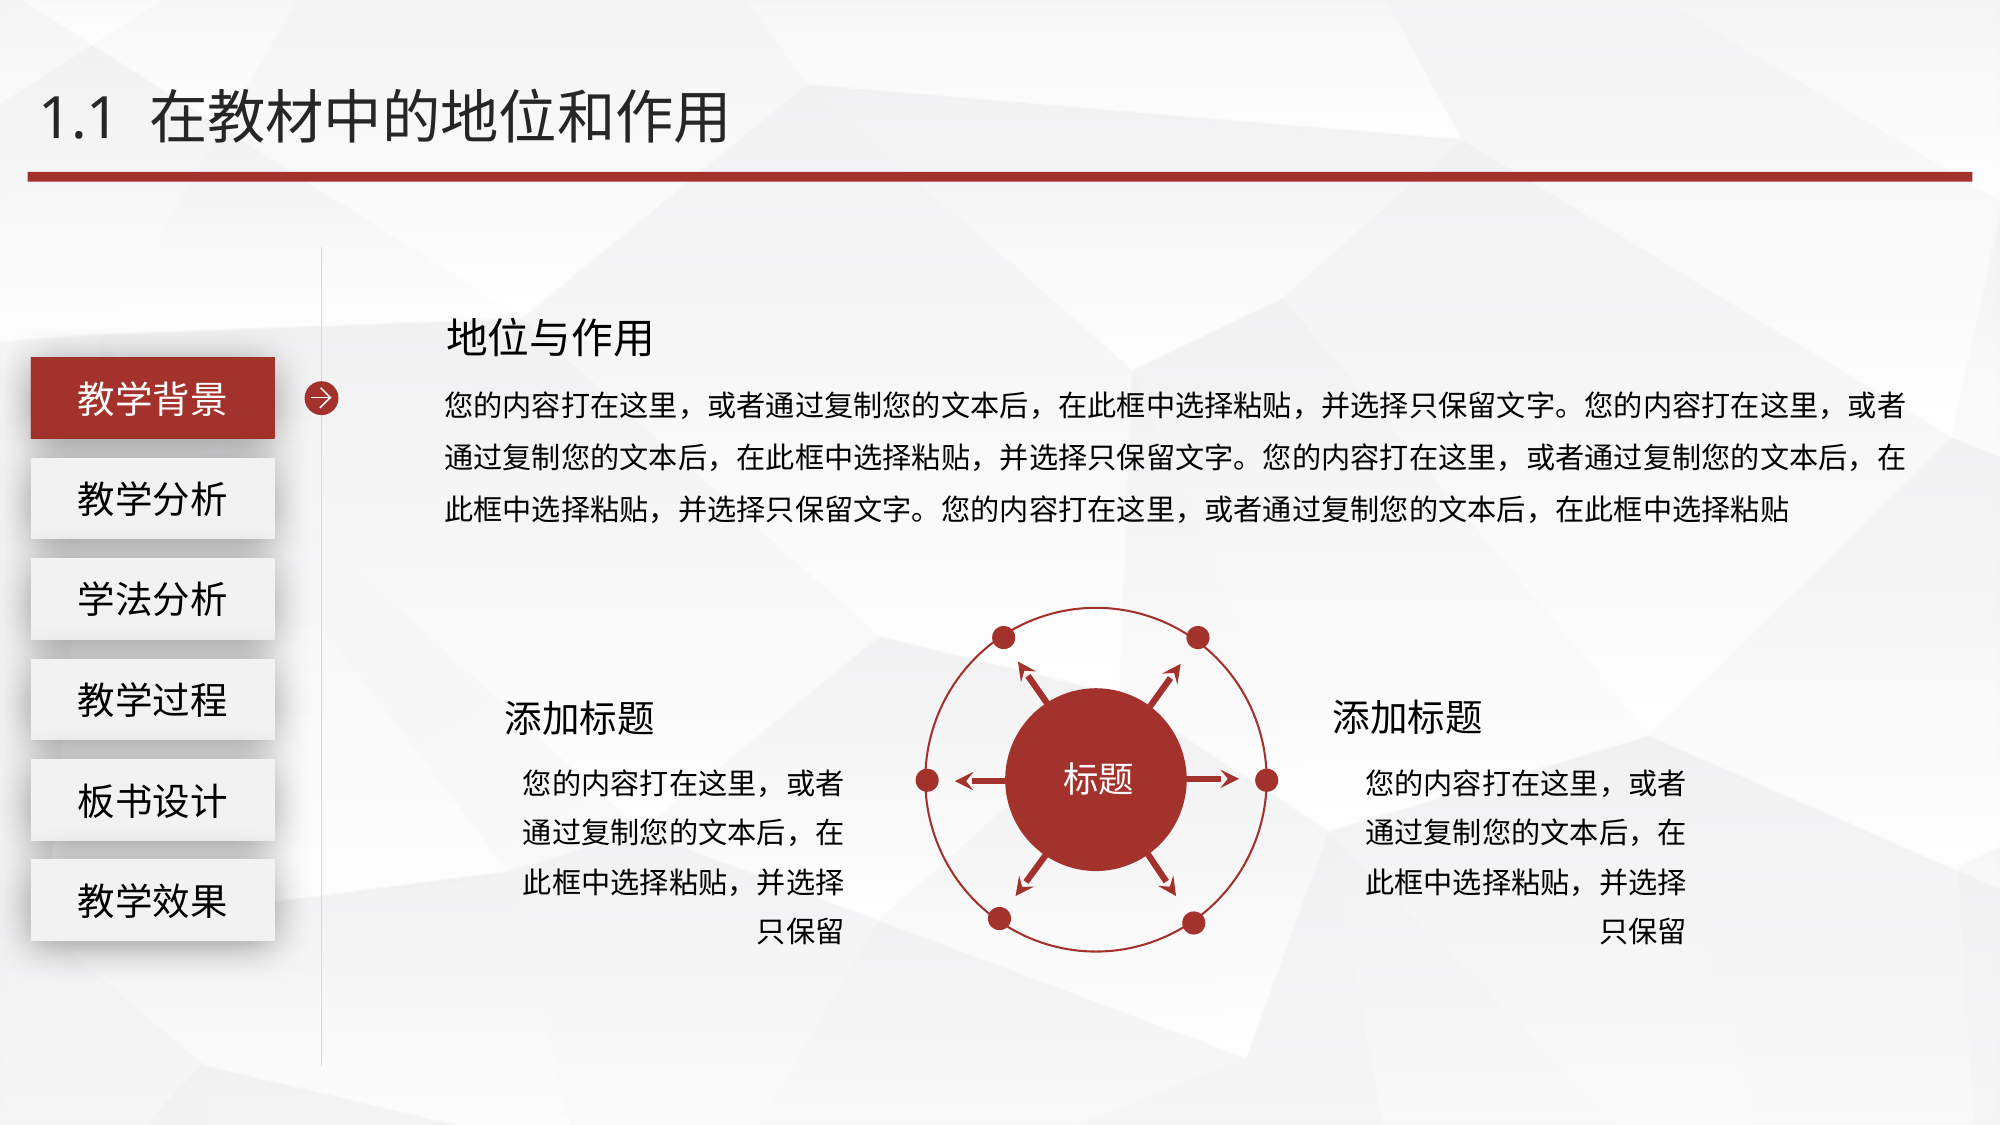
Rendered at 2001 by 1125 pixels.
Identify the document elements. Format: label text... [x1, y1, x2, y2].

text_box 板书设计 [30, 759, 275, 841]
text_box 教学背景 [30, 357, 275, 439]
picture [0, 0, 2000, 1125]
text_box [429, 304, 1923, 531]
text_box 教学过程 [30, 659, 275, 740]
text_box [26, 171, 1973, 183]
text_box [1005, 688, 1187, 872]
text_box 1.1 在教材中的地位和作用 [23, 73, 794, 158]
text_box 学法分析 [30, 558, 275, 640]
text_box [304, 381, 339, 416]
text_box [1316, 686, 1702, 911]
text_box 教学分析 [30, 458, 275, 539]
text_box 教学效果 [30, 859, 275, 941]
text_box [915, 607, 1279, 952]
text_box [478, 687, 860, 911]
